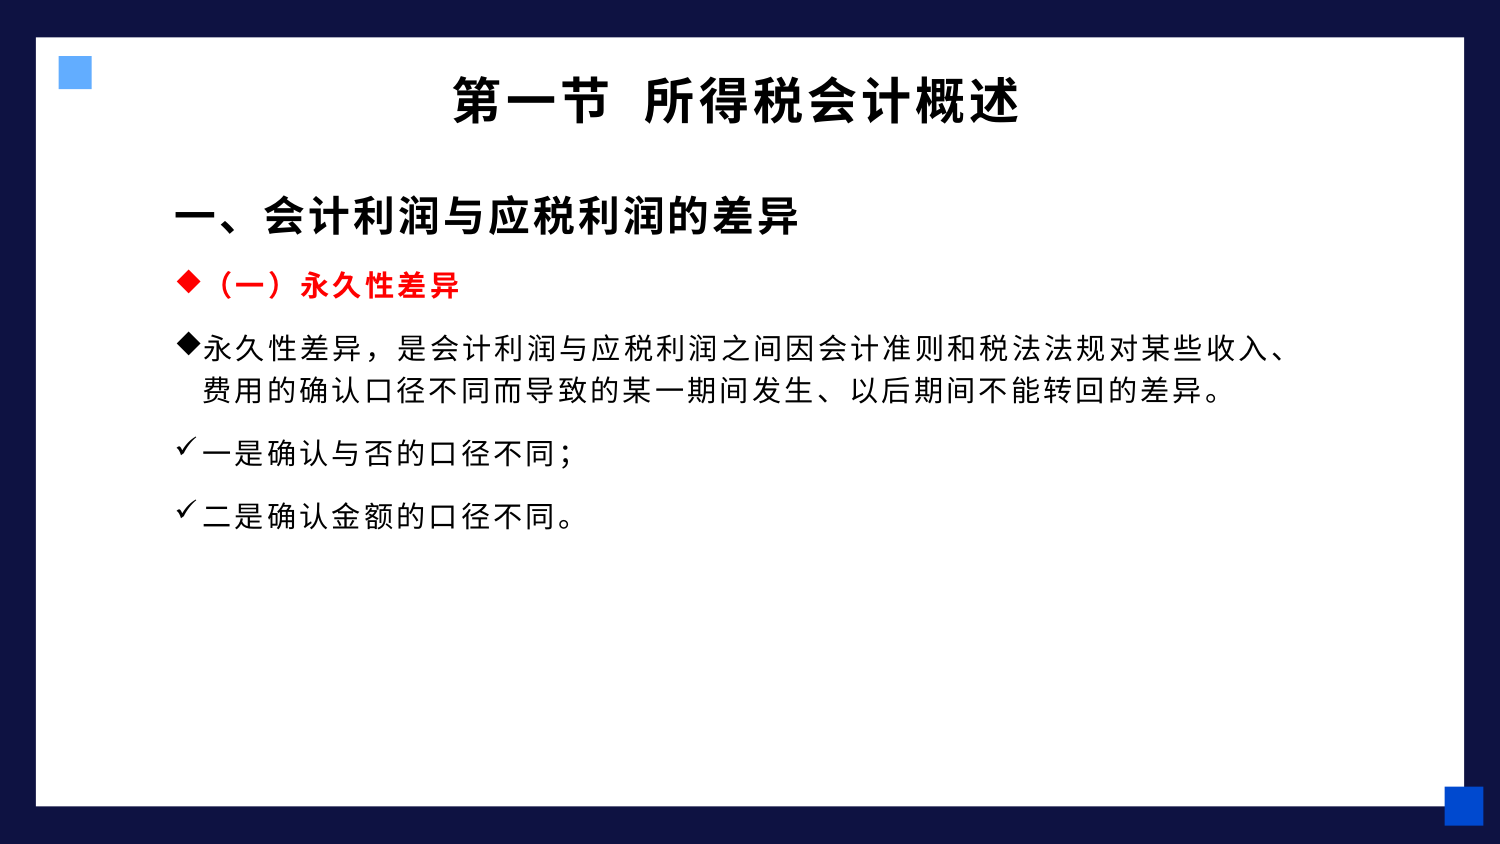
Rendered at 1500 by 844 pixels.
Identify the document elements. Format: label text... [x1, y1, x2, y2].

list 一、会计利润与应税利润的差异 （一）永久性差异 永久性差异，是会计利润与应税利润之间因会计准则和税法法规对某些收入、费用的确认口径不同而导致的某一期间发生、以后期间不能转回的差异。 一是确认与否的口径不同； 二是确认金额的口径不同。 [157, 179, 1343, 604]
title 第一节 所得税会计概述 [141, 48, 1327, 138]
